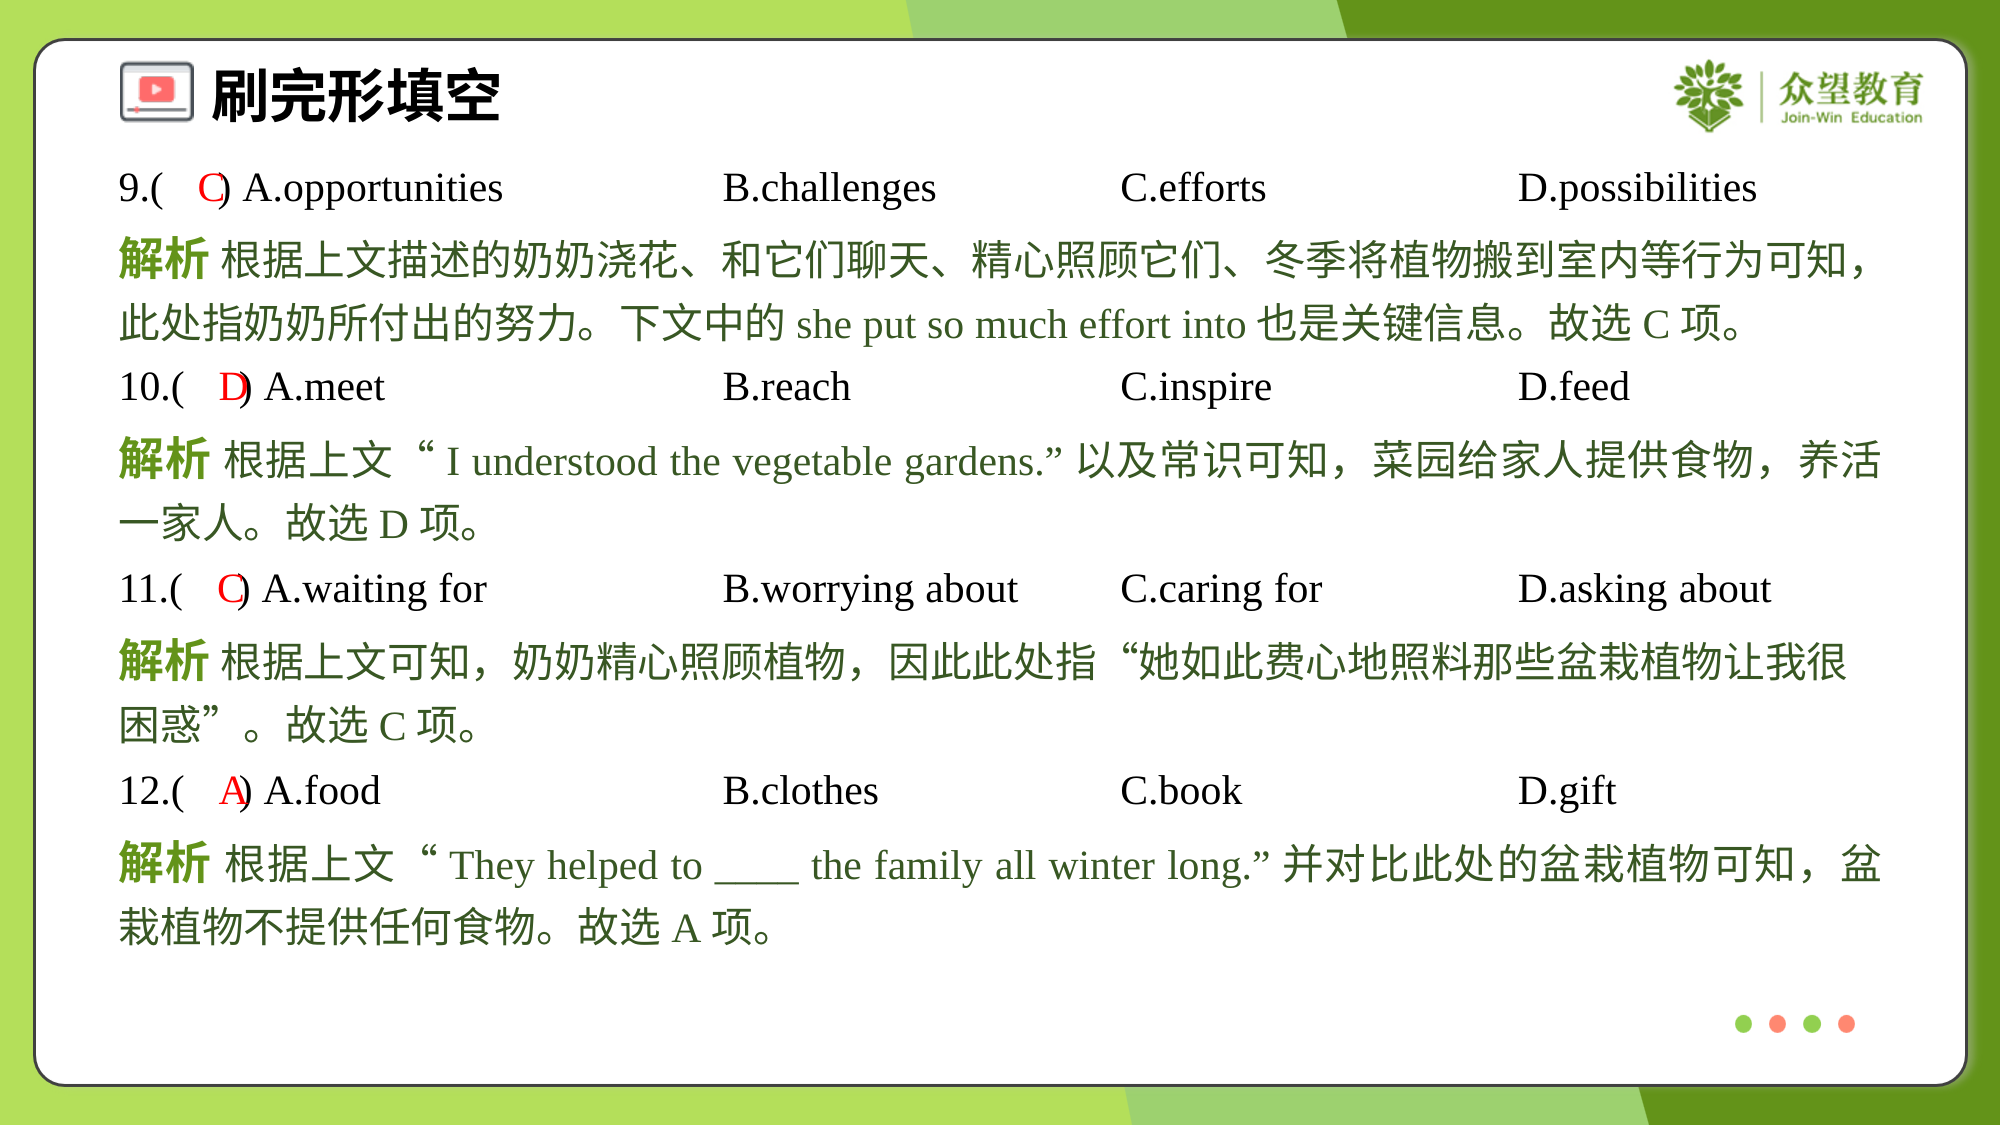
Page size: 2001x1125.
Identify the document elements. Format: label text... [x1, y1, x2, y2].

text_box C [212, 548, 250, 606]
text_box 11.( ) A.waiting for B.worrying about C.caring for D.asking about [118, 548, 212, 606]
text_box 解析 根据上文描述的奶奶浇花、和它们聊天、精心照顾它们、冬季将植物搬到室内等行为可知，此处指奶奶所付出的努力。下文中的she put so much effort into也是关键信息。故选C项。 [118, 215, 1883, 342]
text_box 10.( ) A.meet B.reach C.inspire D.feed [254, 346, 1883, 404]
text_box 9.( ) A.opportunities B.challenges C.efforts D.possibilities [231, 146, 1883, 204]
text_box 解析 根据上文“They helped to ____ the family all winter long.”并对比此处的盆栽植物可知，盆栽植物不提供任何食物。故选A项。 [118, 819, 1883, 947]
text_box 12.( ) A.food B.clothes C.book D.gift [254, 750, 1883, 808]
text_box 10.( ) A.meet B.reach C.inspire D.feed [118, 346, 213, 404]
text_box 11.( ) A.waiting for B.worrying about C.caring for D.asking about [250, 548, 1883, 606]
picture [0, 0, 2000, 1125]
text_box D [213, 346, 254, 404]
text_box 解析 根据上文可知，奶奶精心照顾植物，因此此处指“她如此费心地照料那些盆栽植物让我很困惑”。故选C项。 [118, 617, 1883, 745]
text_box 12.( ) A.food B.clothes C.book D.gift [118, 750, 213, 808]
text_box 9.( ) A.opportunities B.challenges C.efforts D.possibilities [118, 146, 192, 204]
text_box C [192, 146, 231, 205]
text_box 解析 根据上文“I understood the vegetable gardens.”以及常识可知，菜园给家人提供食物，养活一家人。故选D项。 [118, 415, 1883, 543]
text_box A [213, 750, 254, 808]
